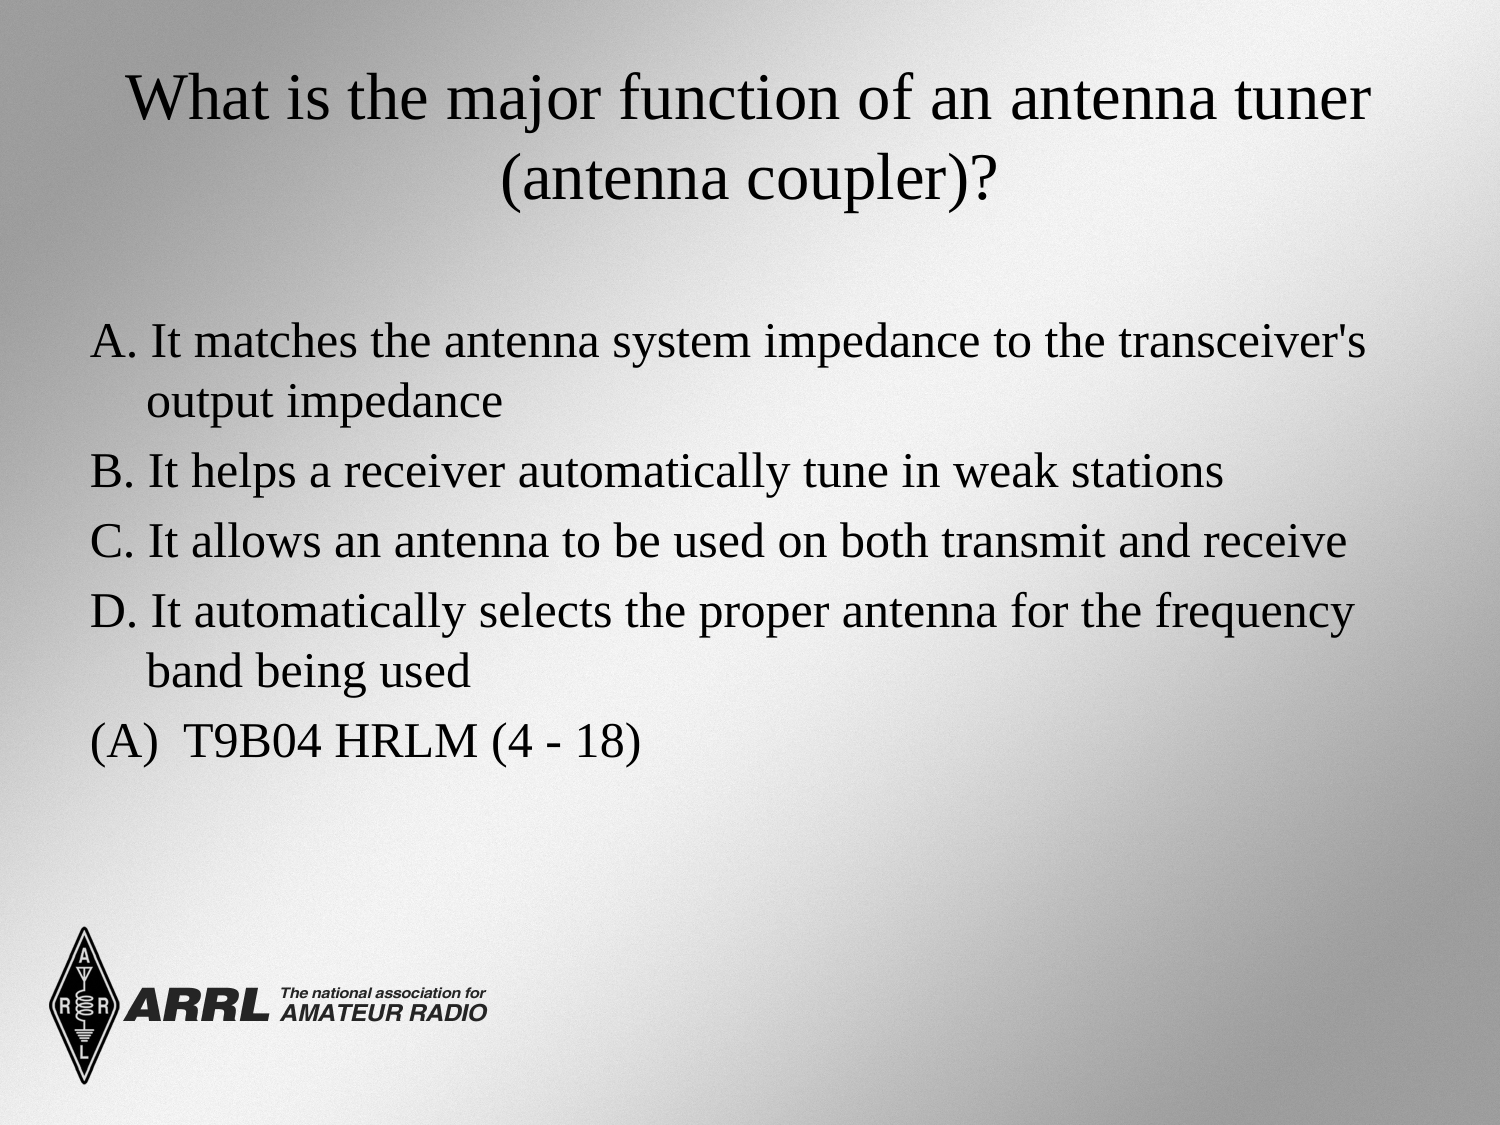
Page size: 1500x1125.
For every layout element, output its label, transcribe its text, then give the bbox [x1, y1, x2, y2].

picture [0, 0, 1500, 1125]
list A. It matches the antenna system impedance to the transceiver's output impedance B. It helps a receiver automatically tune in weak stations C. It allows an antenna to be used on both transmit and receive D. It automatically selects the proper antenna for the frequency band being used (A) T9B04 HRLM (4 - 18) [75, 299, 1425, 1005]
title What is the major function of an antenna tuner (antenna coupler)? [75, 45, 1425, 233]
